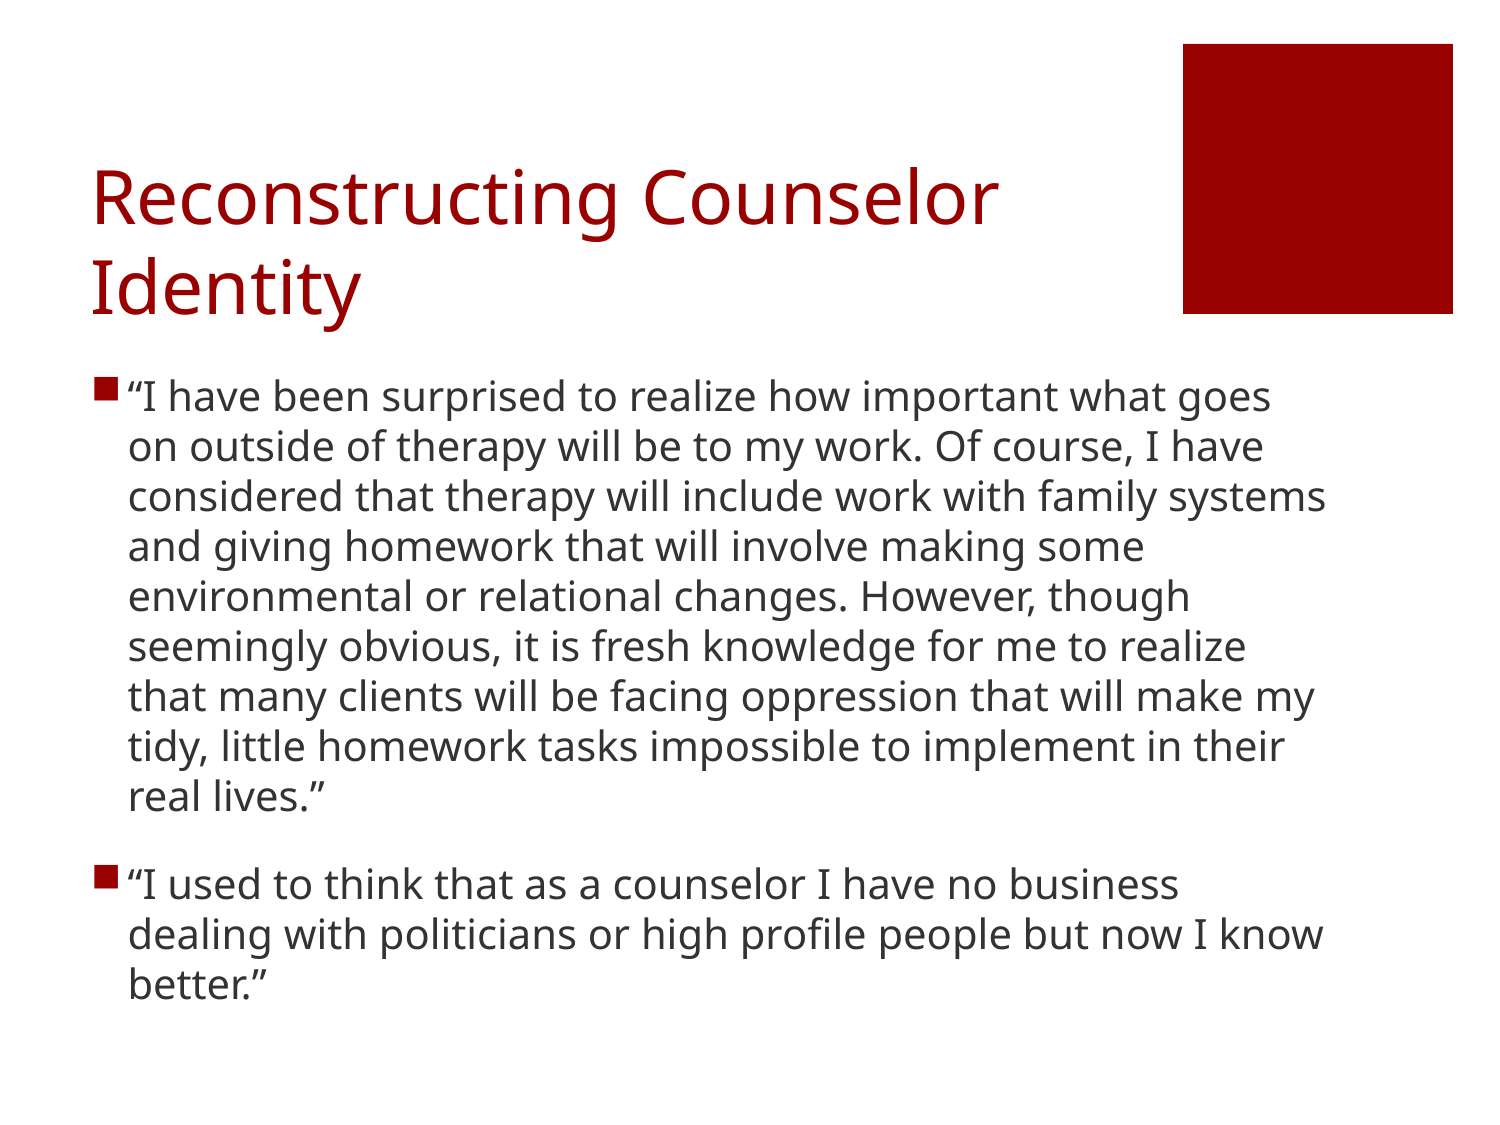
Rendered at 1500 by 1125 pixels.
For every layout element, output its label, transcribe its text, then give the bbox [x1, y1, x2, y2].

title Reconstructing Counselor Identity [75, 149, 1143, 338]
list “I have been surprised to realize how important what goes on outside of therapy will be to my work. Of course, I have considered that therapy will include work with family systems and giving homework that will involve making some environmental or relational changes. However, though seemingly obvious, it is fresh knowledge for me to realize that many clients will be facing oppression that will make my tidy, little homework tasks impossible to implement in their real lives.” “I used to think that as a counselor I have no business dealing with politicians or high profile people but now I know better.” [75, 362, 1344, 1060]
